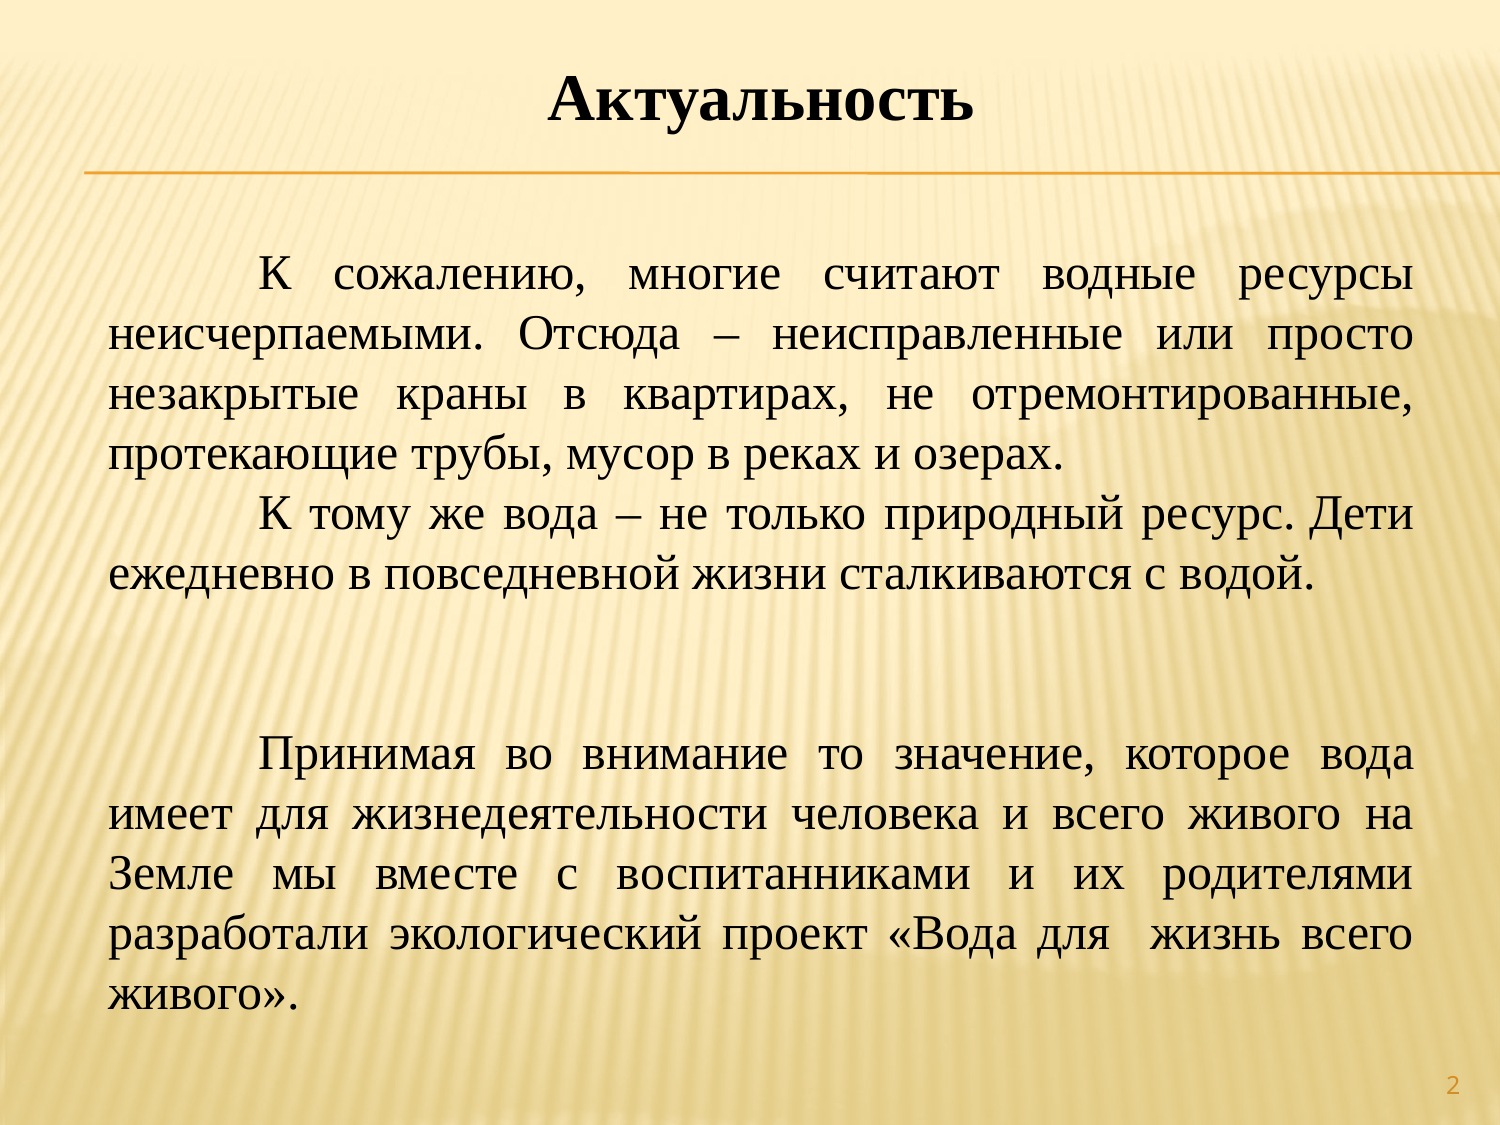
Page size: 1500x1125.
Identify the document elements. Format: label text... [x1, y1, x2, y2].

slide_number 2 [1350, 1062, 1475, 1103]
text_box Актуальность К сожалению, многие считают водные ресурсы неисчерпаемыми. Отсюда – неисправленные или просто незакрытые краны в квартирах, не отремонтированные, протекающие трубы, мусор в реках и озерах. К тому же вода – не только природный ресурс. Дети ежедневно в повседневной жизни сталкиваются с водой. Принимая во внимание то значение, которое вода имеет для жизнедеятельности человека и всего живого на Земле мы вместе с воспитанниками и их родителями разработали экологический проект «Вода для жизнь всего живого». [93, 46, 1430, 1087]
title [76, 23, 1376, 809]
